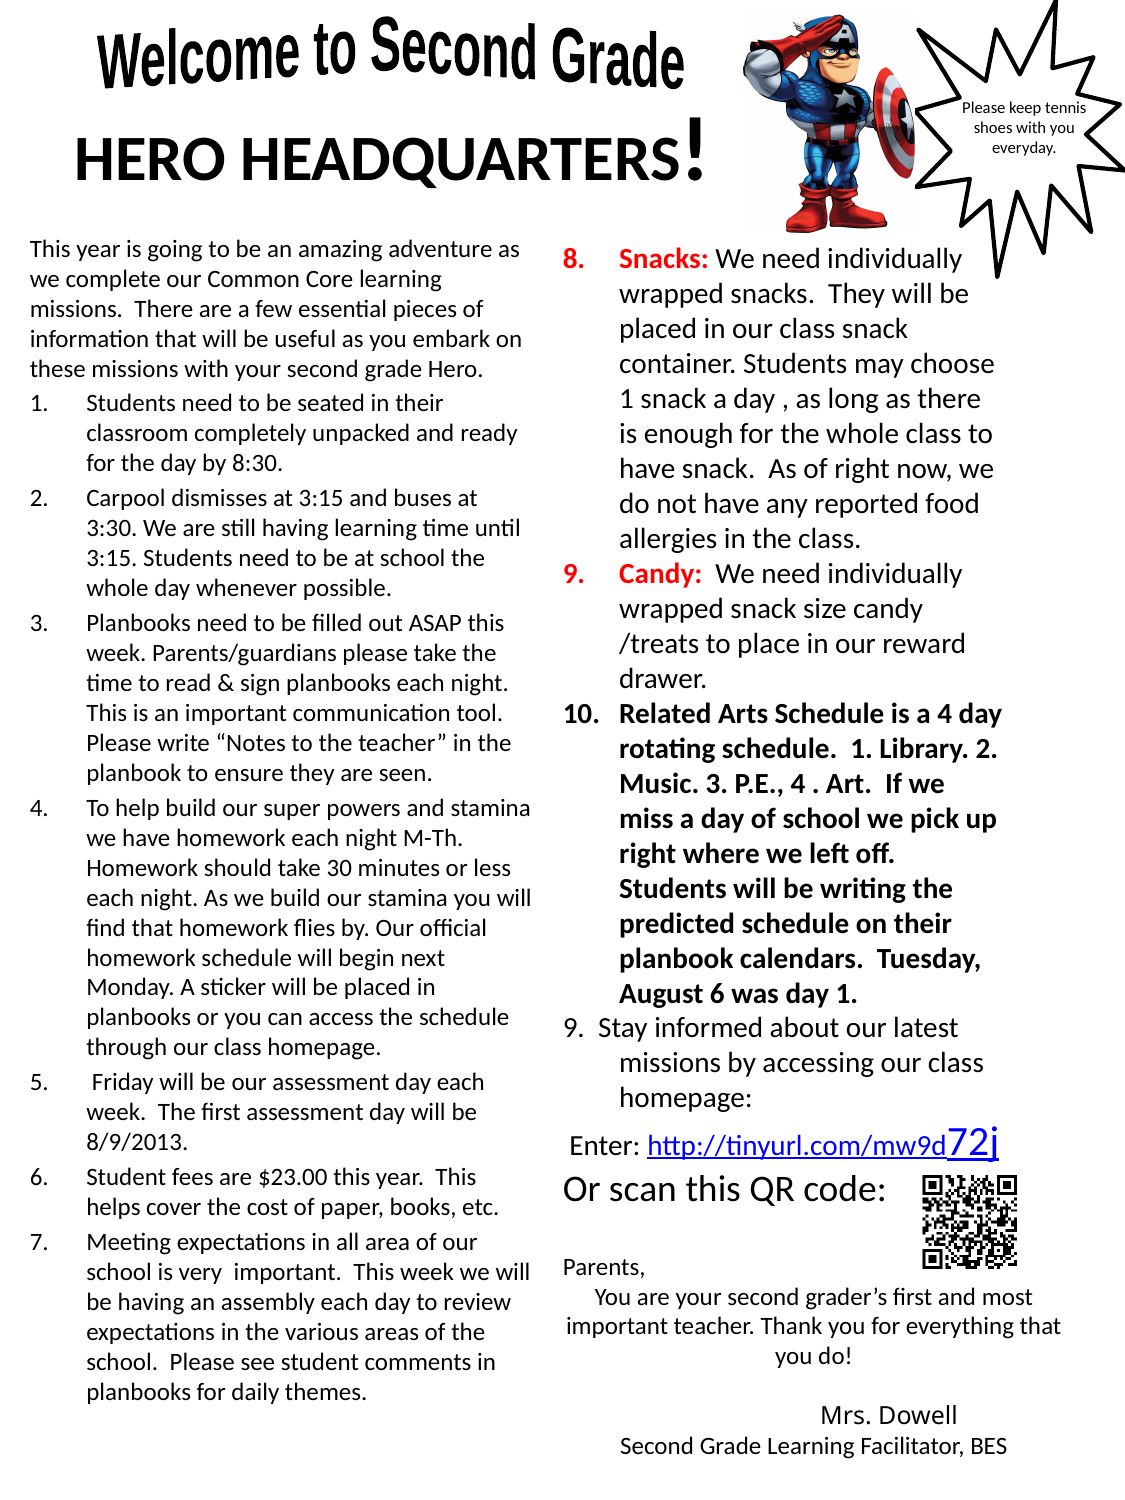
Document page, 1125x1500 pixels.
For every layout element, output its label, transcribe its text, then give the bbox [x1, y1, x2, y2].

text_box [1110, 99, 1123, 116]
picture [914, 1166, 1025, 1278]
text_box [920, 153, 1125, 256]
text_box Parents, You are your second grader’s first and most important teacher. Thank you for everything that you do! Mrs. Dowell Second Grade Learning Facilitator, BES [548, 1242, 1081, 1467]
text_box Please keep tennis shoes with you everyday. [939, 89, 1110, 165]
text_box [920, 0, 1096, 89]
subtitle This year is going to be an amazing adventure as we complete our Common Core learning missions. There are a few essential pieces of information that will be useful as you embark on these missions with your second grade Hero. Students need to be seated in their classroom completely unpacked and ready for the day by 8:30. Carpool dismisses at 3:15 and buses at 3:30. We are still having learning time until 3:15. Students need to be at school the whole day whenever possible. Planbooks need to be filled out ASAP this week. Parents/guardians please take the time to read & sign planbooks each night. This is an important communication tool. Please write “Notes to the teacher” in the planbook to ensure they are seen. To help build our super powers and stamina we have homework each night M-Th. Homework should take 30 minutes or less each night. As we build our stamina you will find that homework flies by. Our official homework schedule will begin next Monday. A sticker will be placed in planbooks or you can access the schedule through our class homepage. Friday will be our assessment day each week. The first assessment day will be 8/9/2013. Student fees are $23.00 this year. This helps cover the cost of paper, books, etc. Meeting expectations in all area of our school is very important. This week we will be having an assembly each day to review expectations in the various areas of the school. Please see student comments in planbooks for daily themes. [14, 224, 549, 1470]
text_box Snacks: We need individually wrapped snacks. They will be placed in our class snack container. Students may choose 1 snack a day , as long as there is enough for the whole class to have snack. As of right now, we do not have any reported food allergies in the class. Candy: We need individually wrapped snack size candy /treats to place in our reward drawer. Related Arts Schedule is a 4 day rotating schedule. 1. Library. 2. Music. 3. P.E., 4 . Art. If we miss a day of school we pick up right where we left off. Students will be writing the predicted schedule on their planbook calendars. Tuesday, August 6 was day 1. 9. Stay informed about our latest missions by accessing our class homepage: Enter: http://tinyurl.com/mw9d72j Or scan this QR code: [548, 232, 1020, 1242]
title Hero Headquarters! [14, 63, 737, 225]
picture [742, 13, 915, 233]
text_box [920, 101, 939, 141]
